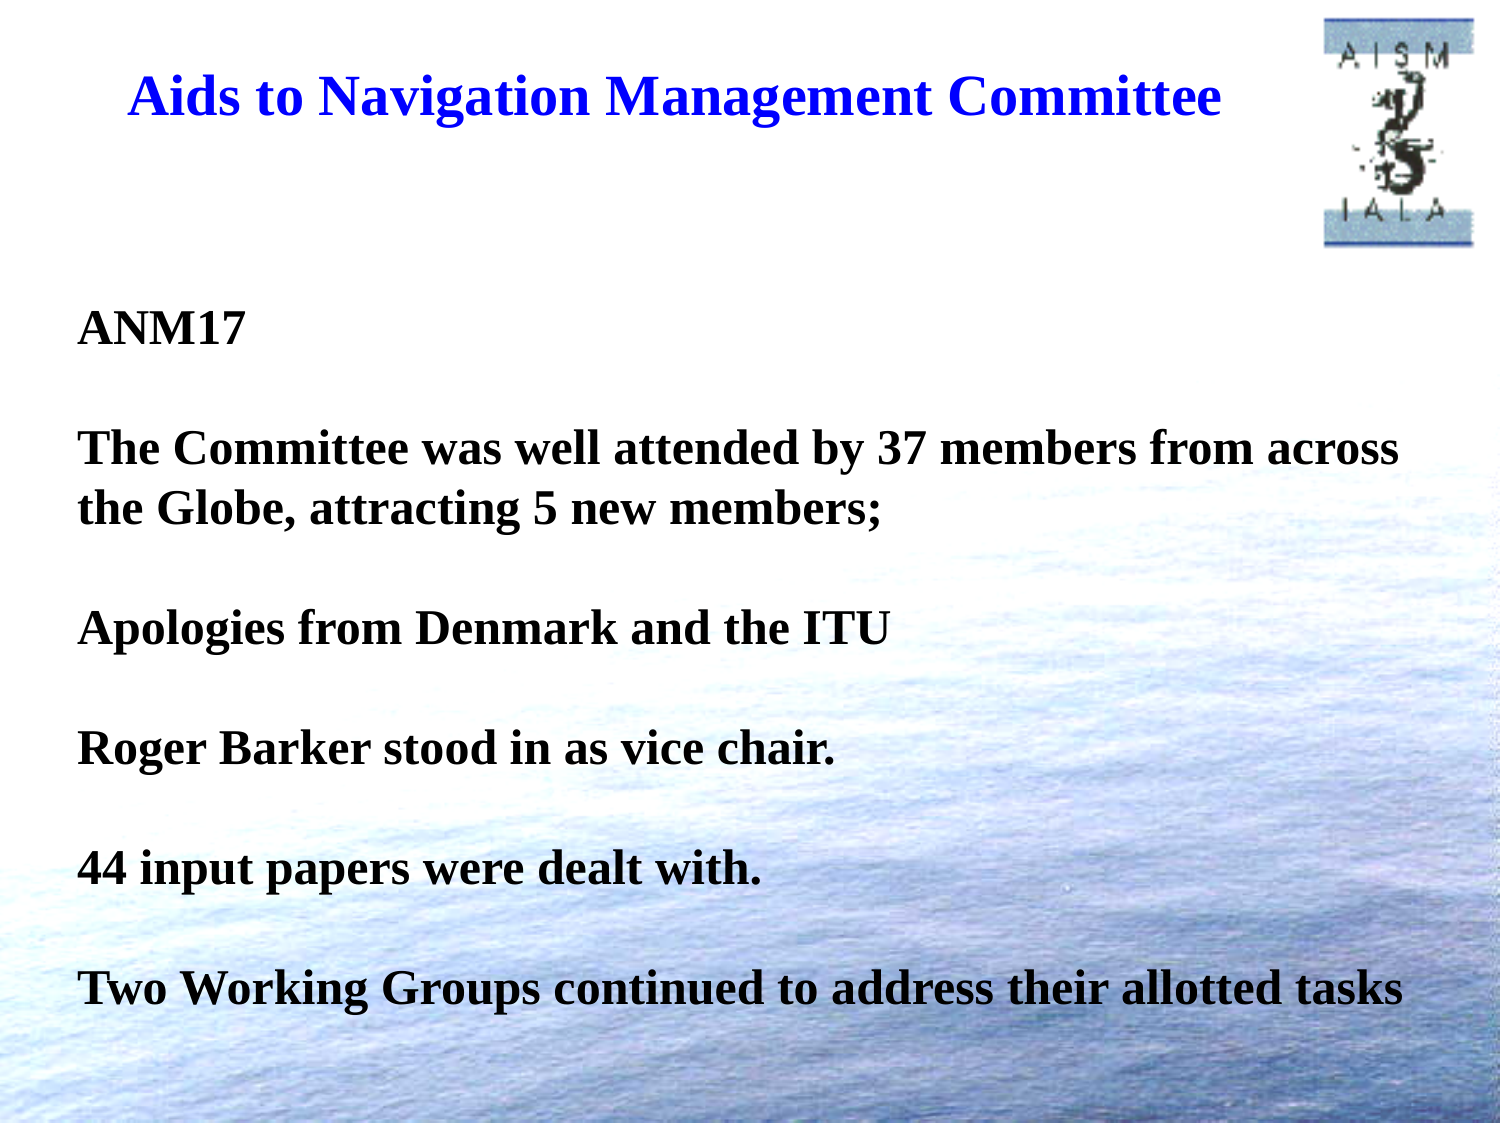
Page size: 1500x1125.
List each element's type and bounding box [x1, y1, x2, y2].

text_box [1297, 0, 1500, 275]
picture [0, 0, 1500, 1124]
